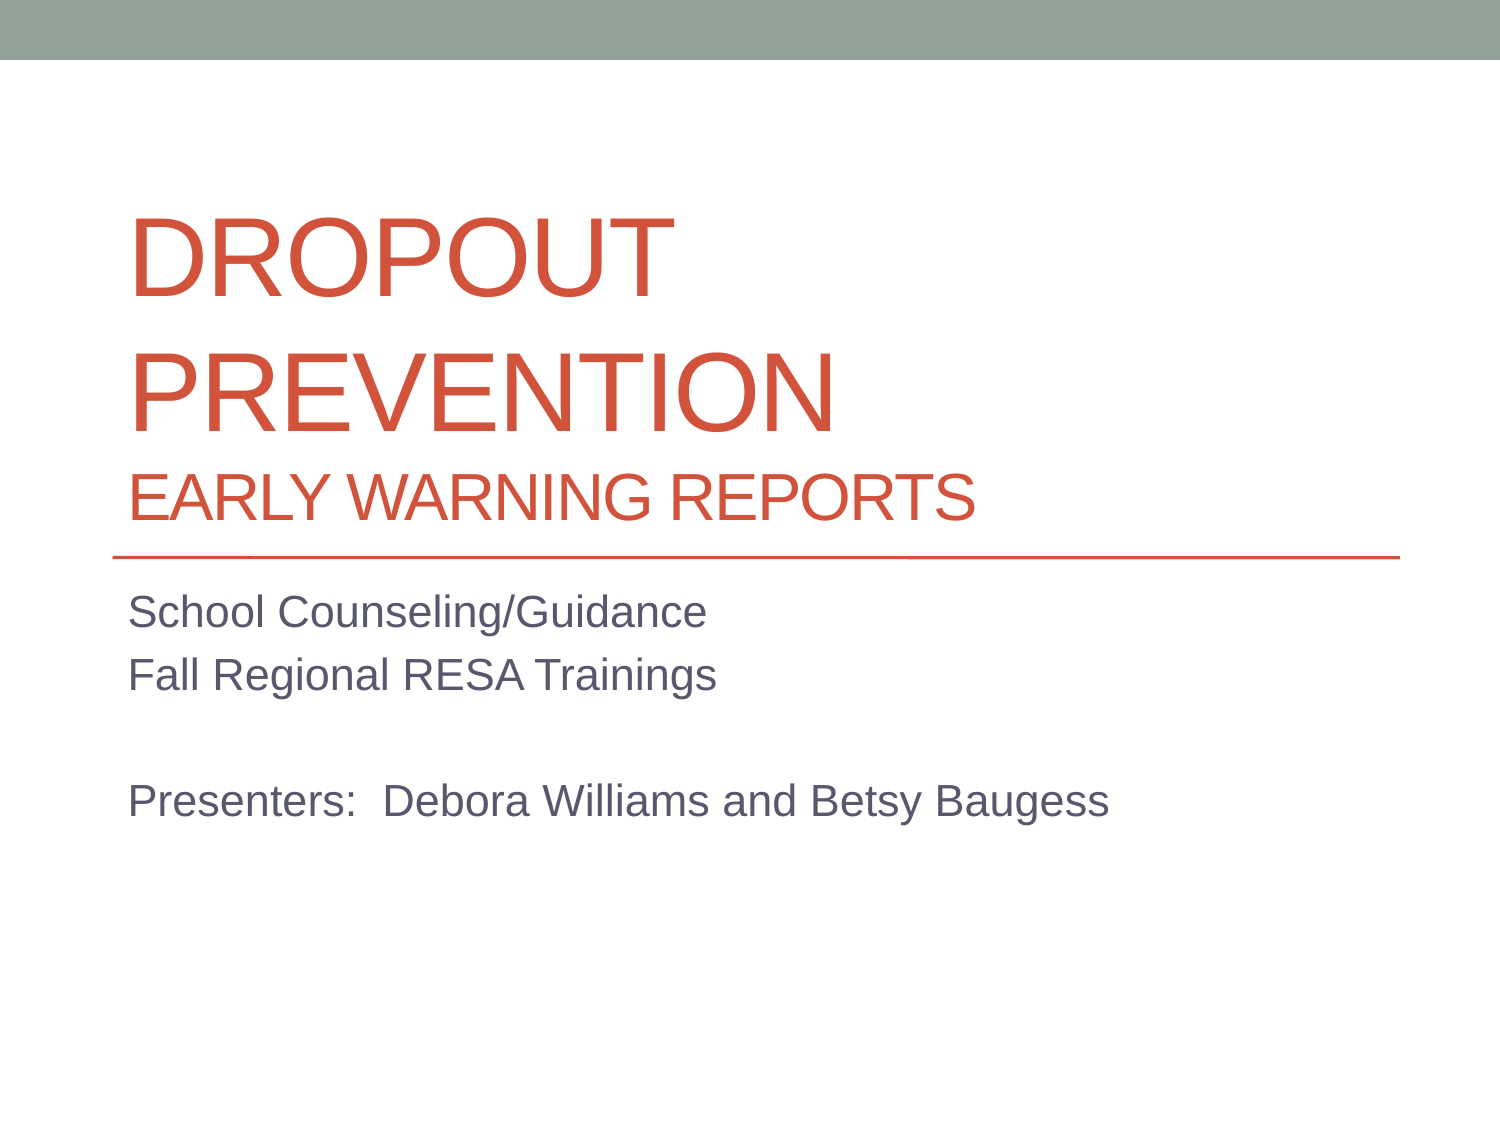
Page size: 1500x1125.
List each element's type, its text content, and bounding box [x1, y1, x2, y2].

subtitle School Counseling/Guidance Fall Regional RESA Trainings Presenters: Debora Williams and Betsy Baugess [112, 575, 1163, 863]
title Dropout prevention EARLY Warning reports [112, 155, 1400, 542]
